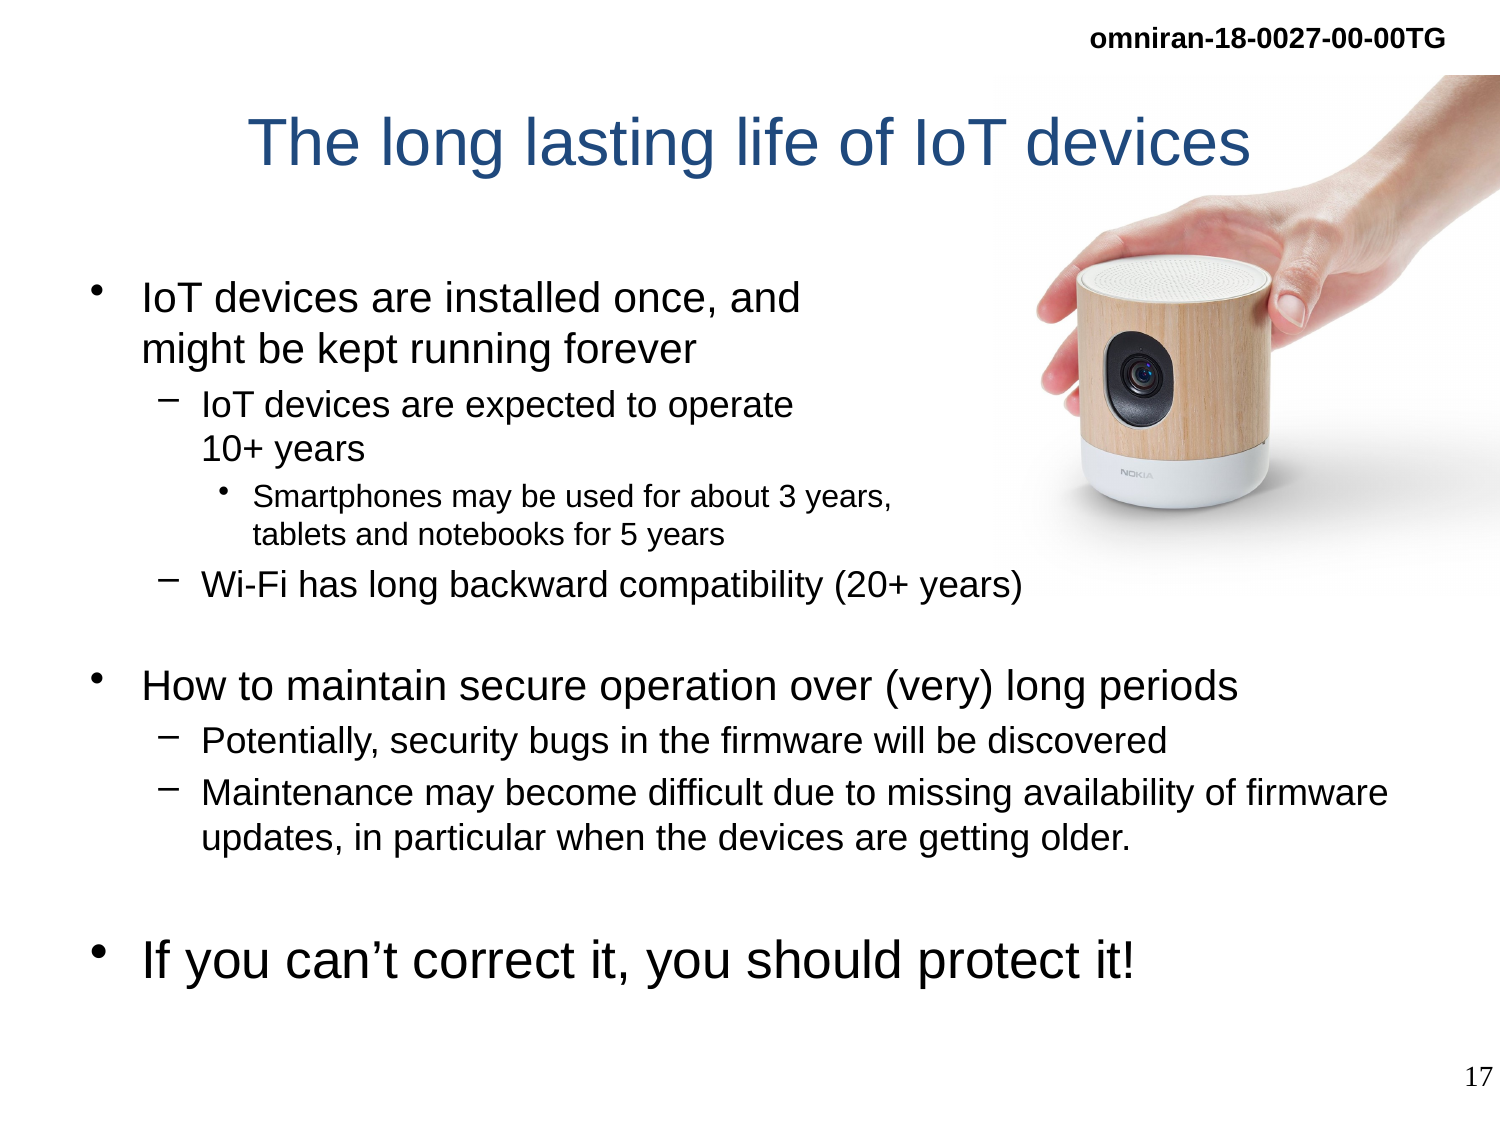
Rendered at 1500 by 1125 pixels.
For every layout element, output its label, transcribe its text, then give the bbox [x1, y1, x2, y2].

list IoT devices are installed once, and might be kept running forever IoT devices are expected to operate 10+ years Smartphones may be used for about 3 years, tablets and notebooks for 5 years Wi-Fi has long backward compatibility (20+ years) How to maintain secure operation over (very) long periods Potentially, security bugs in the firmware will be discovered Maintenance may become difficult due to missing availability of firmware updates, in particular when the devices are getting older. If you can’t correct it, you should protect it! [75, 262, 1425, 1005]
title The long lasting life of IoT devices [75, 45, 1425, 233]
picture [993, 75, 1500, 596]
